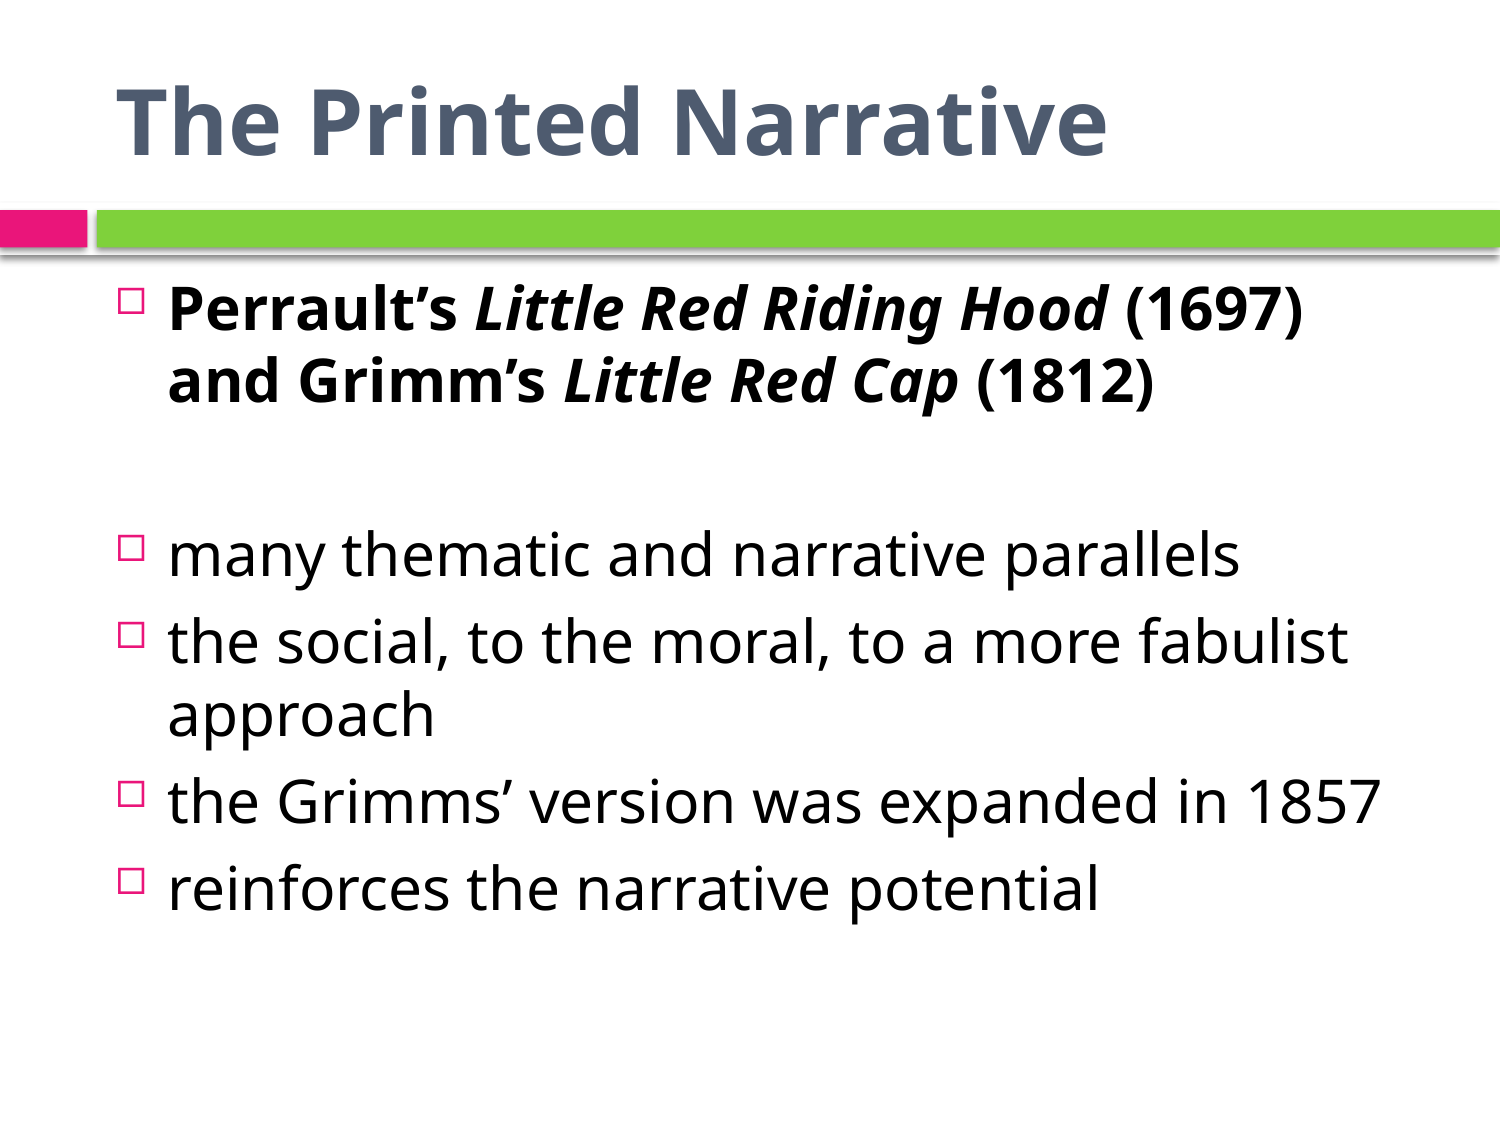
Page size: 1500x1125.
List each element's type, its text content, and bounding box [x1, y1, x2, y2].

list Perrault’s Little Red Riding Hood (1697) and Grimm’s Little Red Cap (1812) many thematic and narrative parallels the social, to the moral, to a more fabulist approach the Grimms’ version was expanded in 1857 reinforces the narrative potential [100, 262, 1438, 1000]
title The Printed Narrative [100, 37, 1438, 200]
